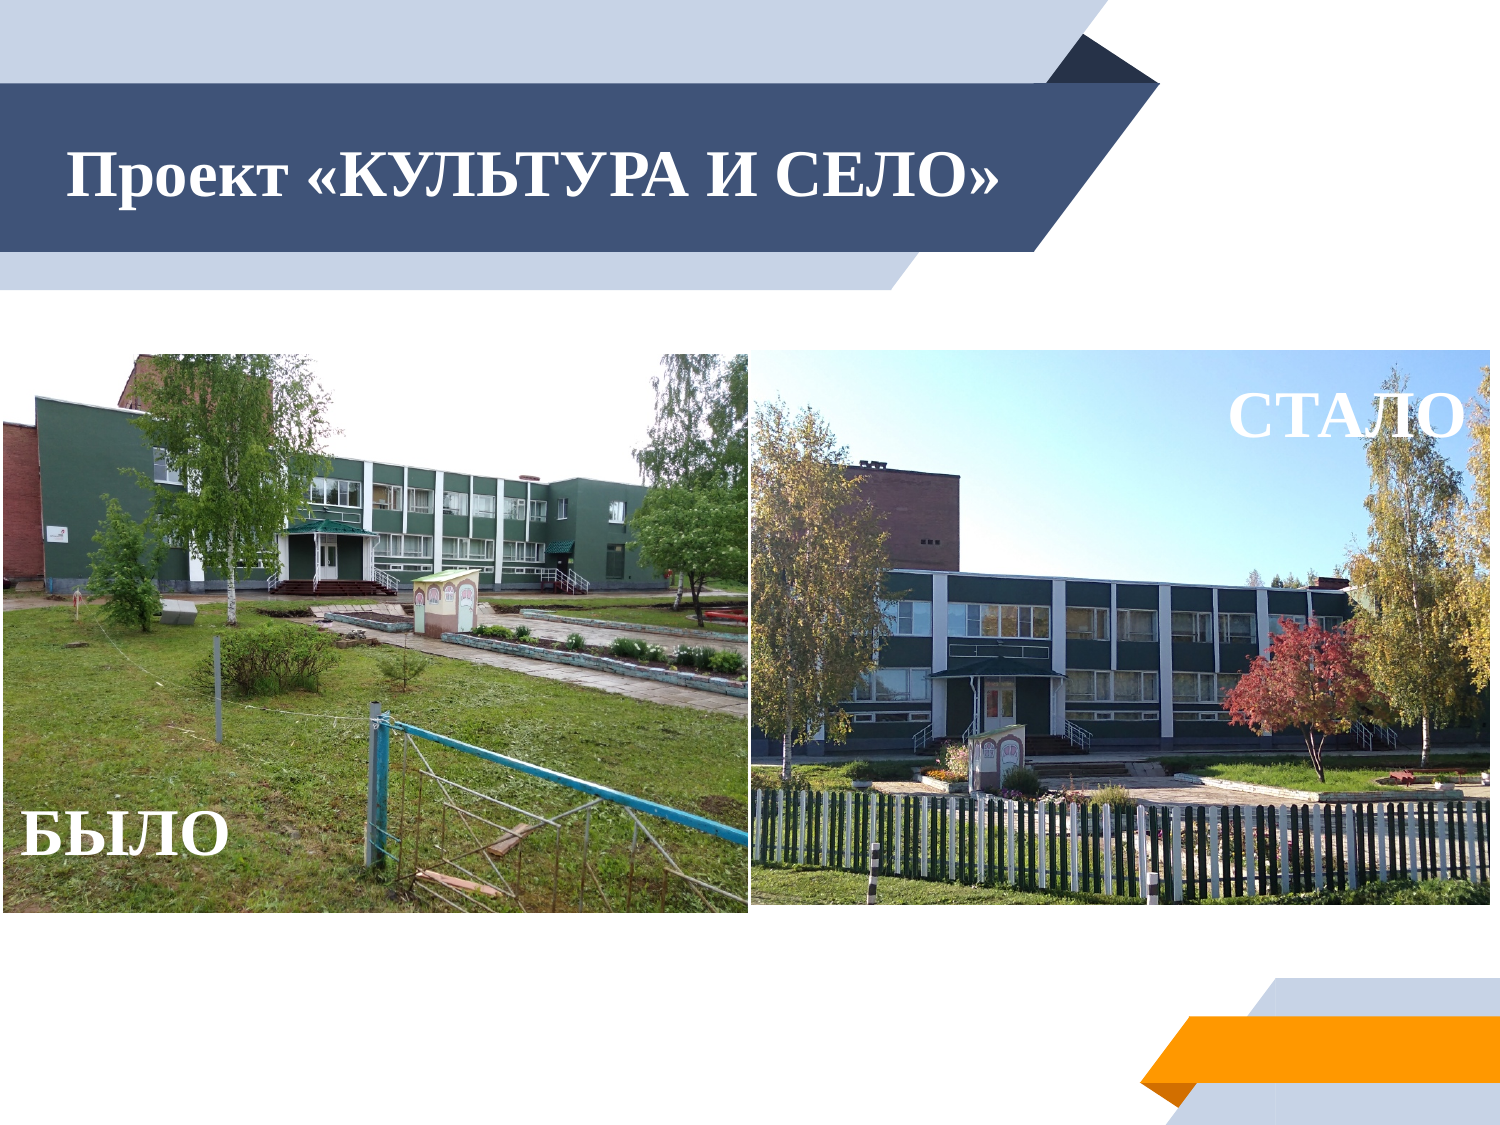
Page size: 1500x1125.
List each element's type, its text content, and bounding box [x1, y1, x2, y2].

title Проект «КУЛЬТУРА И СЕЛО» [46, 85, 1084, 254]
picture [2, 354, 748, 913]
picture [751, 350, 1490, 905]
slide_number [1249, 1014, 1494, 1084]
text_box СТАЛО [1207, 326, 1500, 495]
